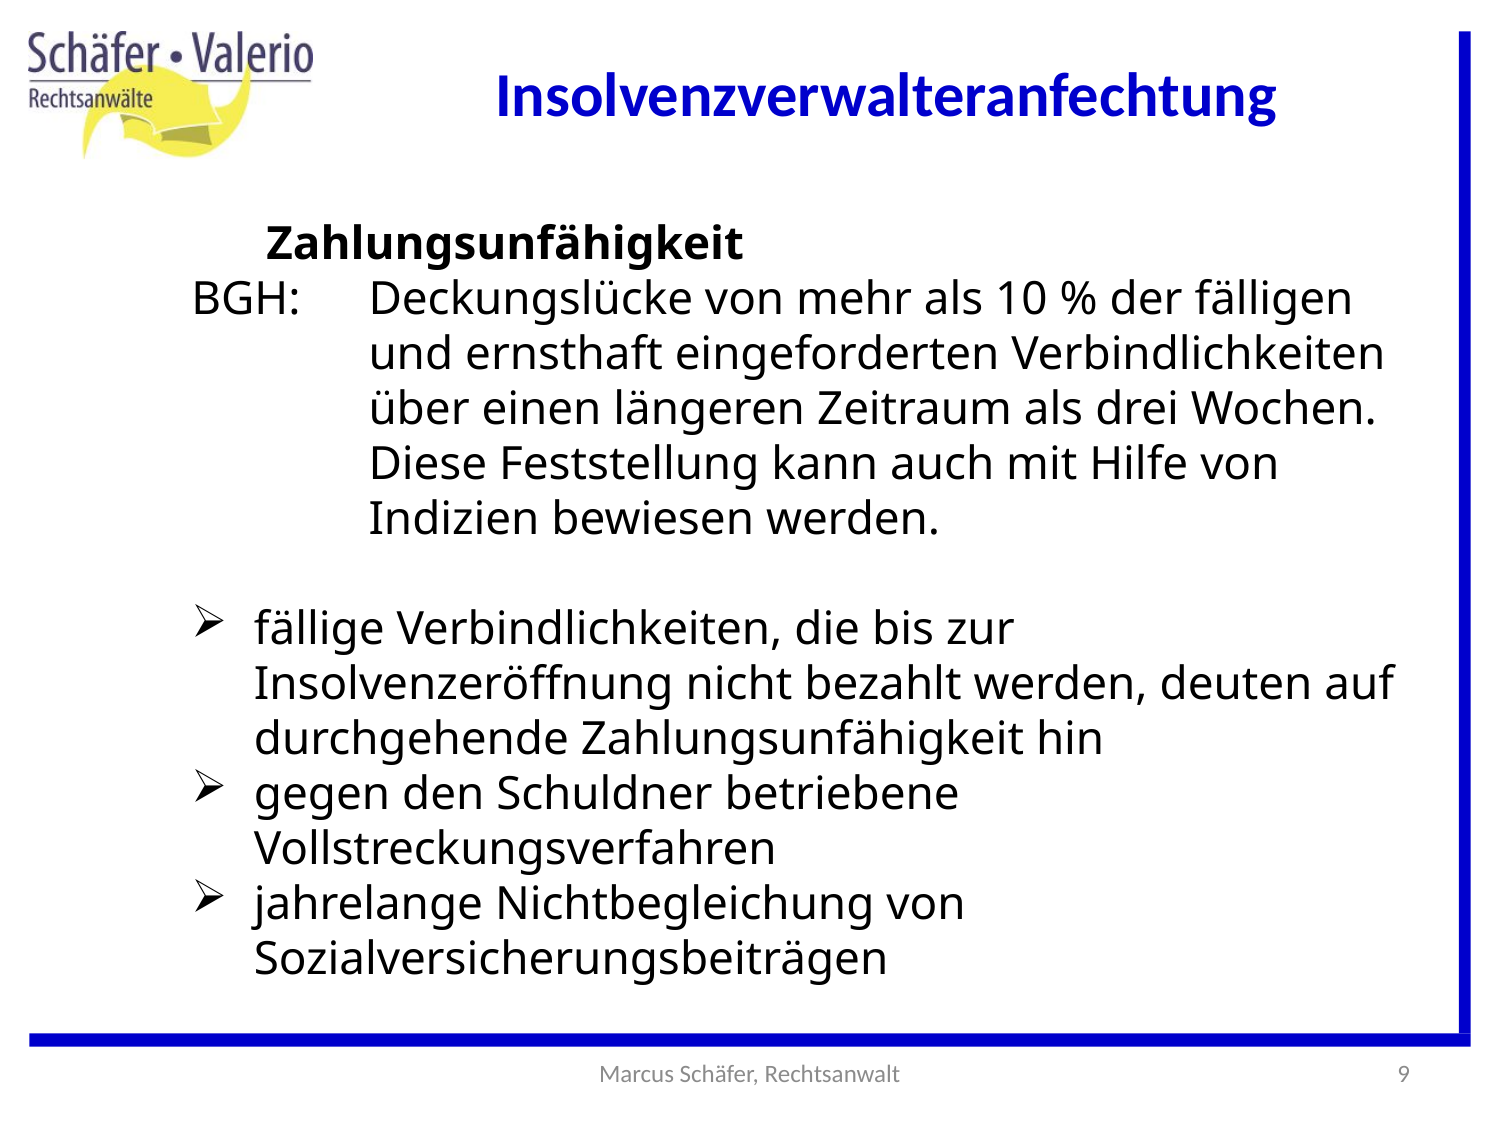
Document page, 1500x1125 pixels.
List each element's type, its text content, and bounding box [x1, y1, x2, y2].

picture [28, 31, 314, 160]
footer Marcus Schäfer, Rechtsanwalt [512, 1055, 988, 1103]
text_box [29, 31, 1471, 1048]
slide_number 9 [1074, 1055, 1425, 1103]
